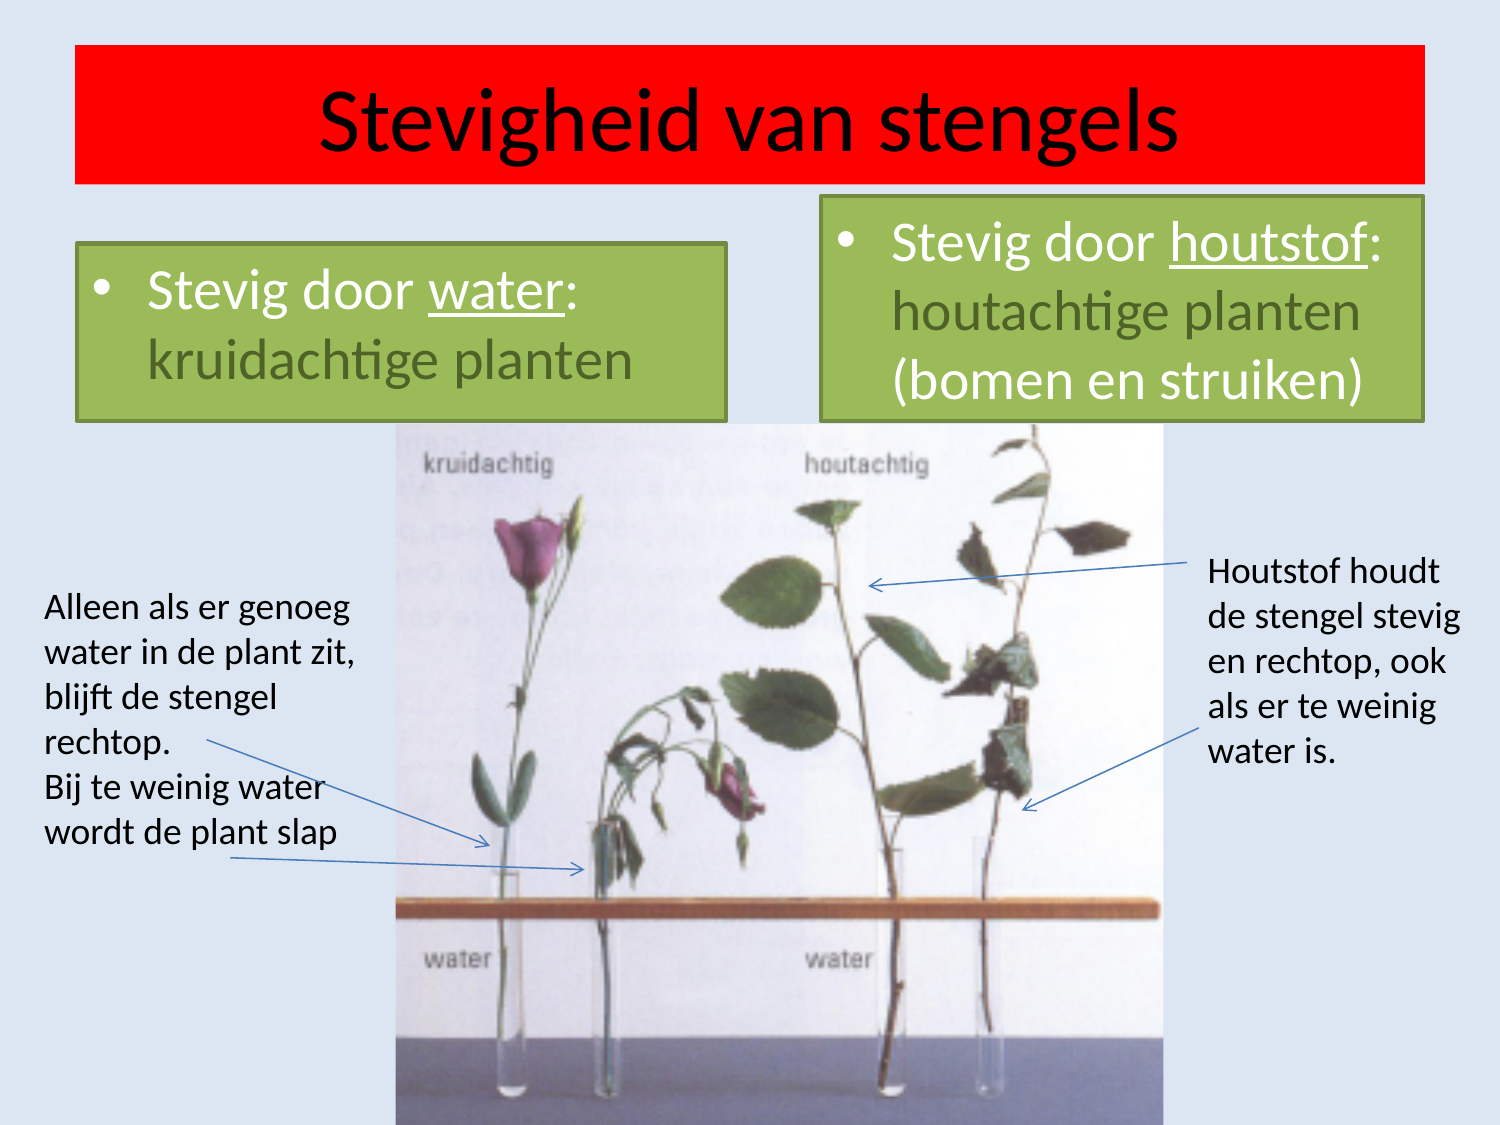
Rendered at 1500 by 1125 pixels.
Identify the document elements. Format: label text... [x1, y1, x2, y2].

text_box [867, 562, 1188, 587]
text_box Alleen als er genoeg water in de plant zit, blijft de stengel rechtop. Bij te weinig water wordt de plant slap [29, 574, 372, 859]
list Stevig door houtstof: houtachtige planten (bomen en struiken) [819, 194, 1425, 423]
text_box Houtstof houdt de stengel stevig en rechtop, ook als er te weinig water is. [1192, 538, 1500, 779]
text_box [229, 857, 585, 870]
list Stevig door water: kruidachtige planten [75, 241, 728, 423]
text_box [1021, 727, 1200, 811]
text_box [206, 739, 491, 847]
title Stevigheid van stengels [75, 45, 1425, 185]
picture [395, 424, 1164, 1125]
